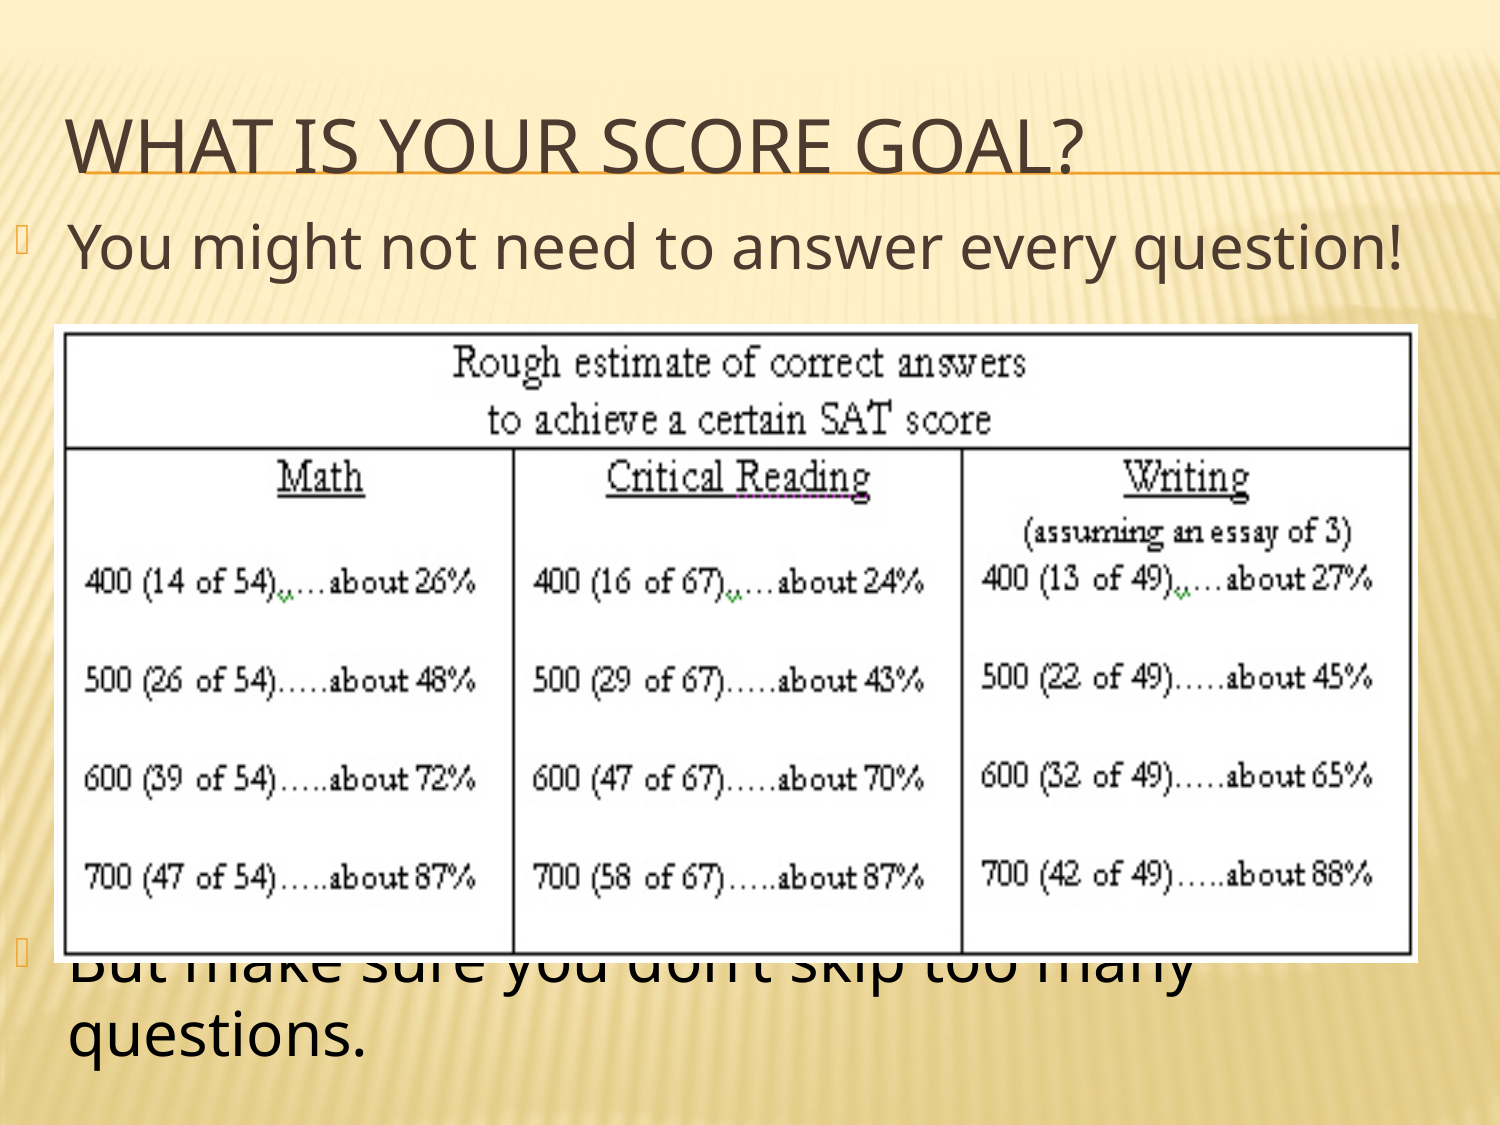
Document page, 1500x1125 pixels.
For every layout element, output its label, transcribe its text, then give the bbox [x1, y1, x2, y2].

picture [54, 324, 1418, 963]
title What is your score goal? [50, 75, 1475, 200]
list You might not need to answer every question! But make sure you don’t skip too many questions. [0, 200, 1500, 1088]
